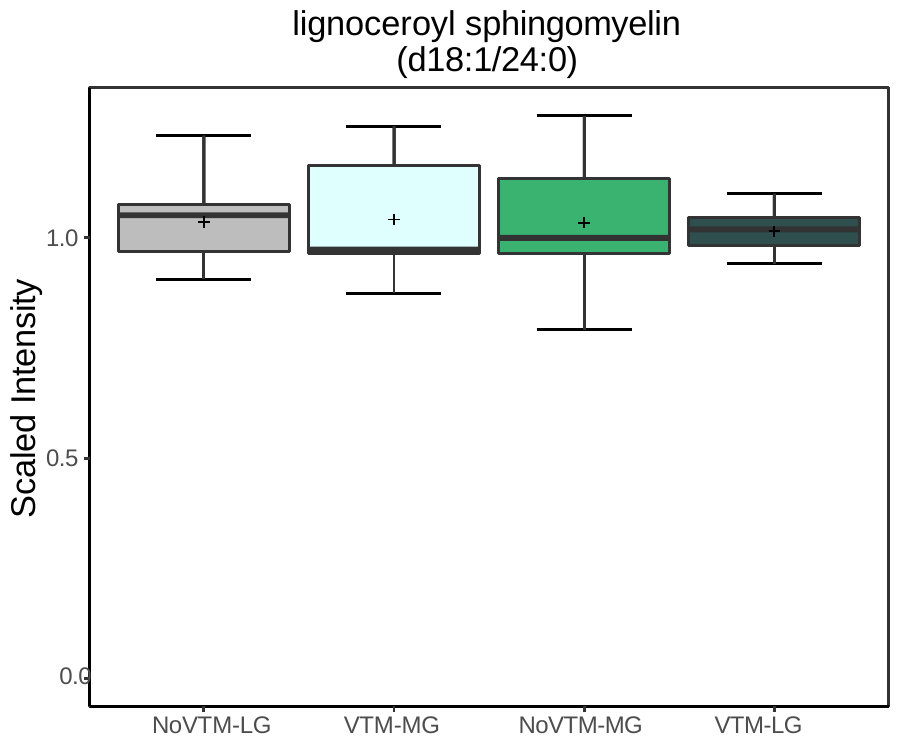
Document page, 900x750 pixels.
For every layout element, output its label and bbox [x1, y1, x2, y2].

slide_number [150, 713, 290, 750]
title [130, 0, 770, 86]
text_box [83, 86, 891, 738]
footer [57, 661, 95, 750]
text_box [1, 274, 82, 521]
text_box [44, 219, 82, 251]
